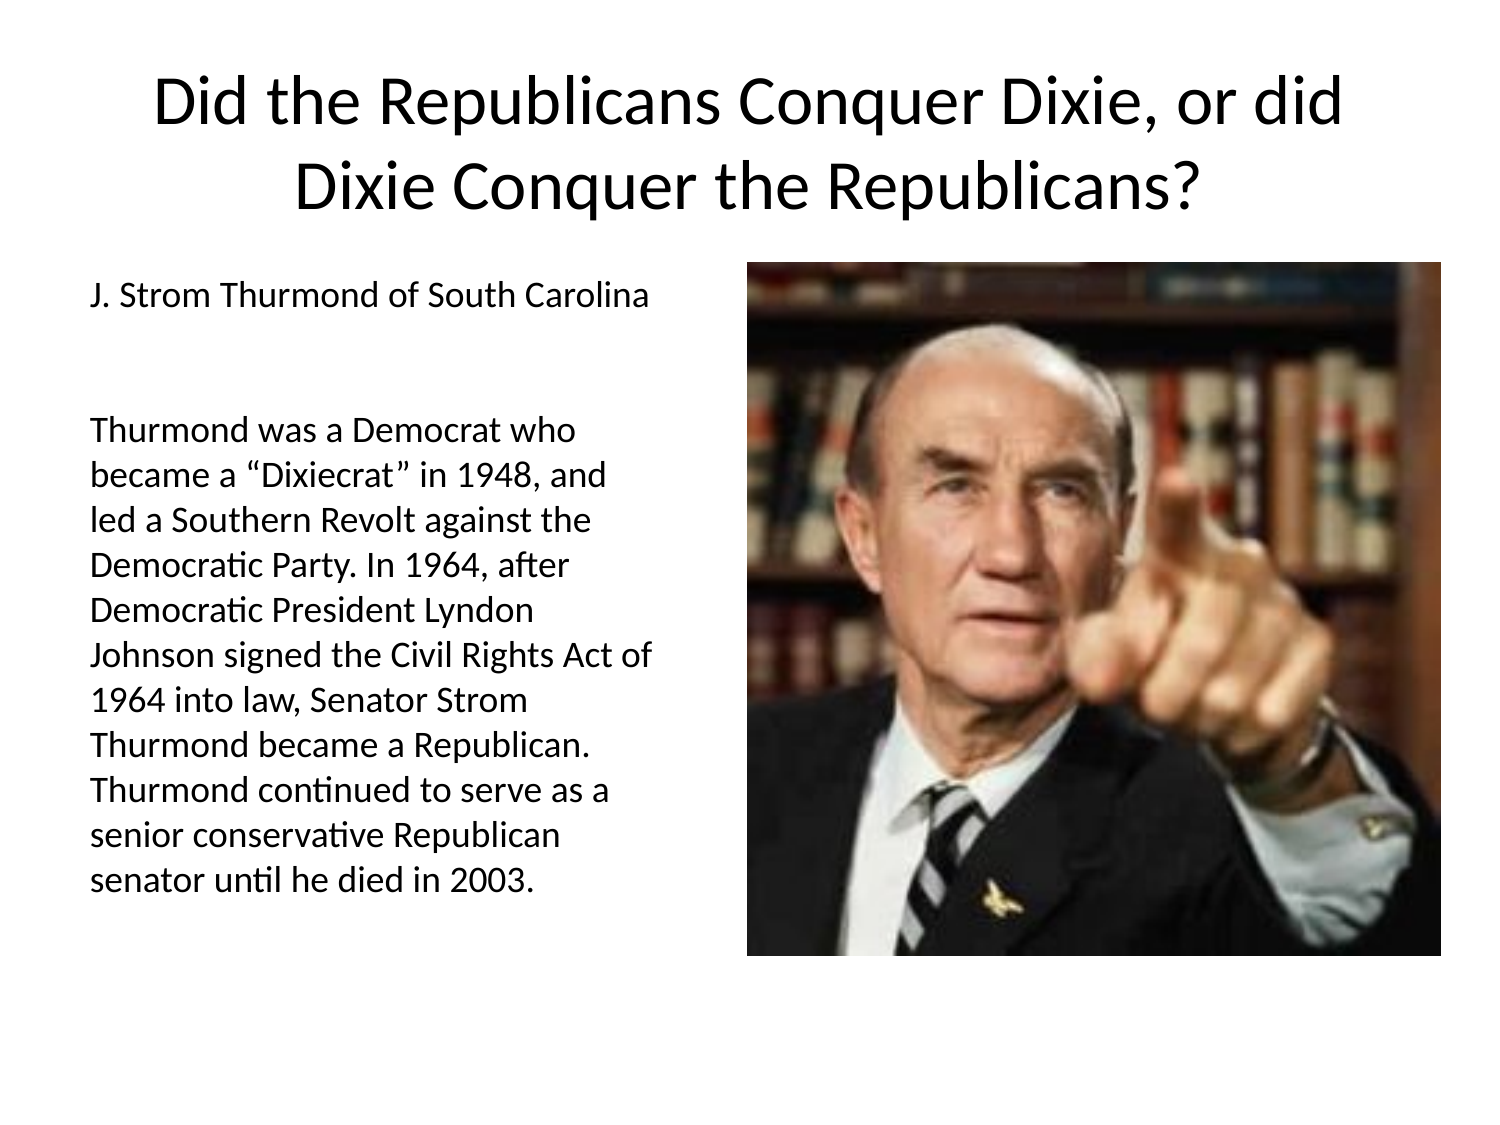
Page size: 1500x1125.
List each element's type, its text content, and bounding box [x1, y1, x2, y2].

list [463, 262, 1500, 957]
title Did the Republicans Conquer Dixie, or did Dixie Conquer the Republicans? [75, 45, 1425, 233]
text_box J. Strom Thurmond of South Carolina Thurmond was a Democrat who became a “Dixiecrat” in 1948, and led a Southern Revolt against the Democratic Party. In 1964, after Democratic President Lyndon Johnson signed the Civil Rights Act of 1964 into law, Senator Strom Thurmond became a Republican. Thurmond continued to serve as a senior conservative Republican senator until he died in 2003. [75, 262, 461, 953]
